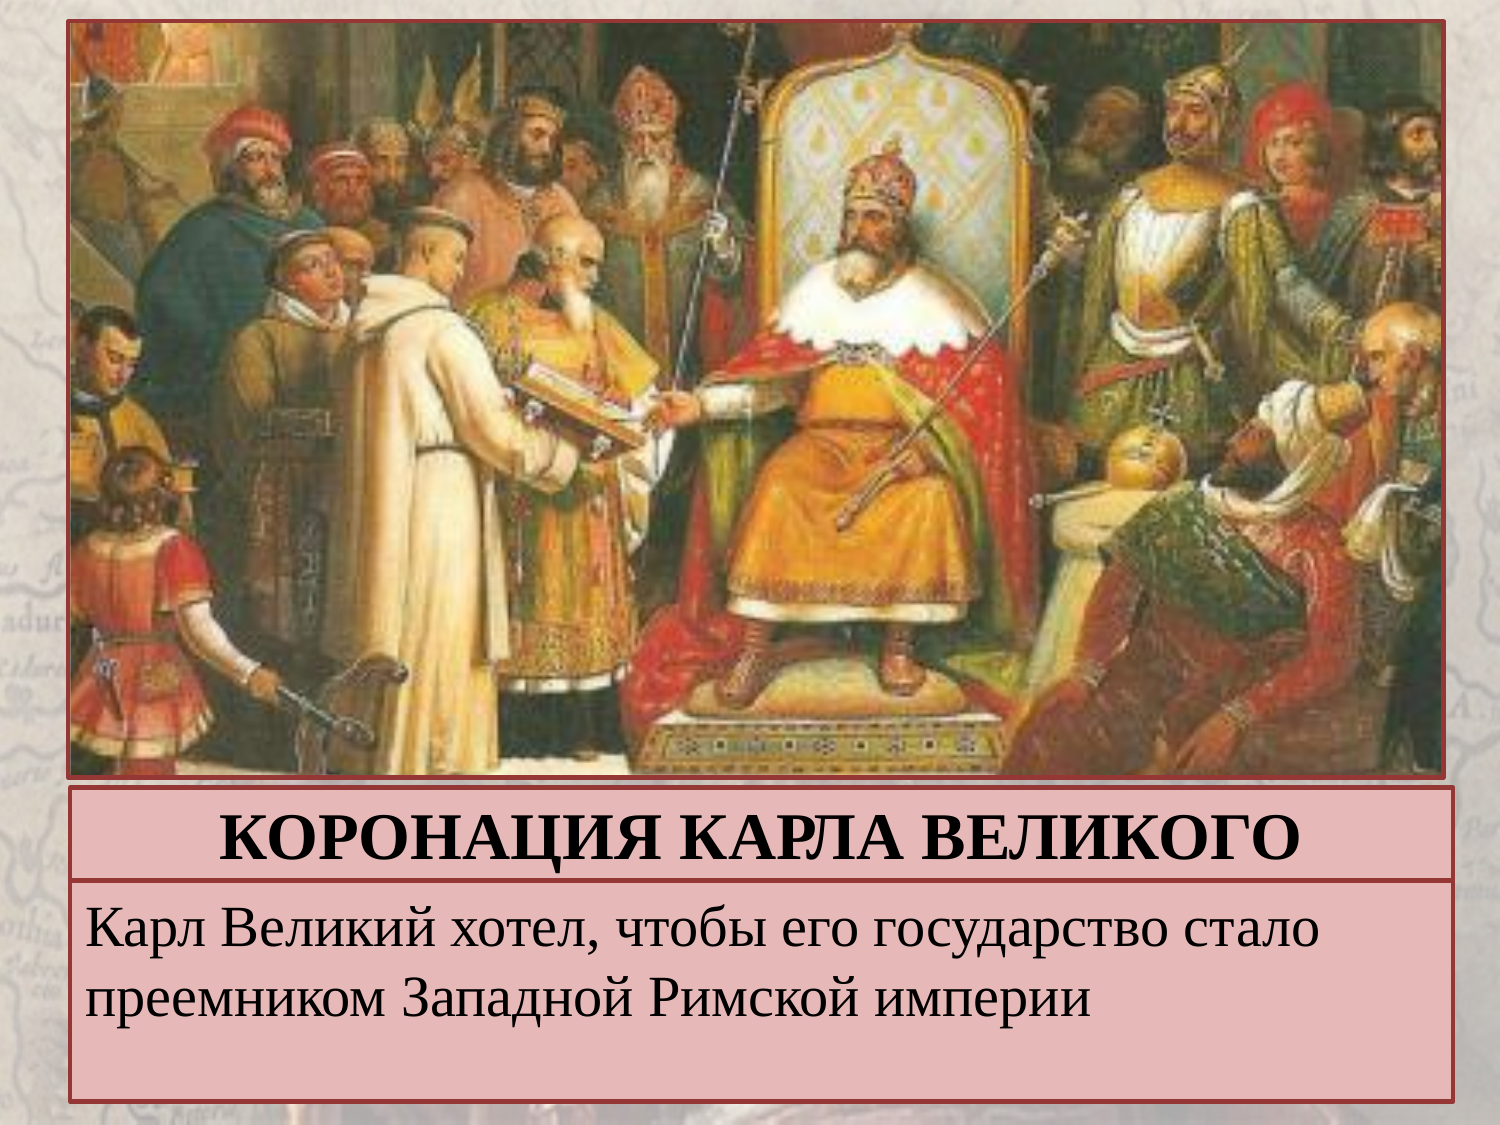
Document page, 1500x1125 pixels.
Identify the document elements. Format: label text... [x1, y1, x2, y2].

list Карл Великий хотел, чтобы его государство стало преемником Западной Римской империи [70, 880, 1454, 1102]
title КОРОНАЦИЯ КАРЛА ВЕЛИКОГО [70, 787, 1454, 880]
picture [70, 23, 1442, 776]
